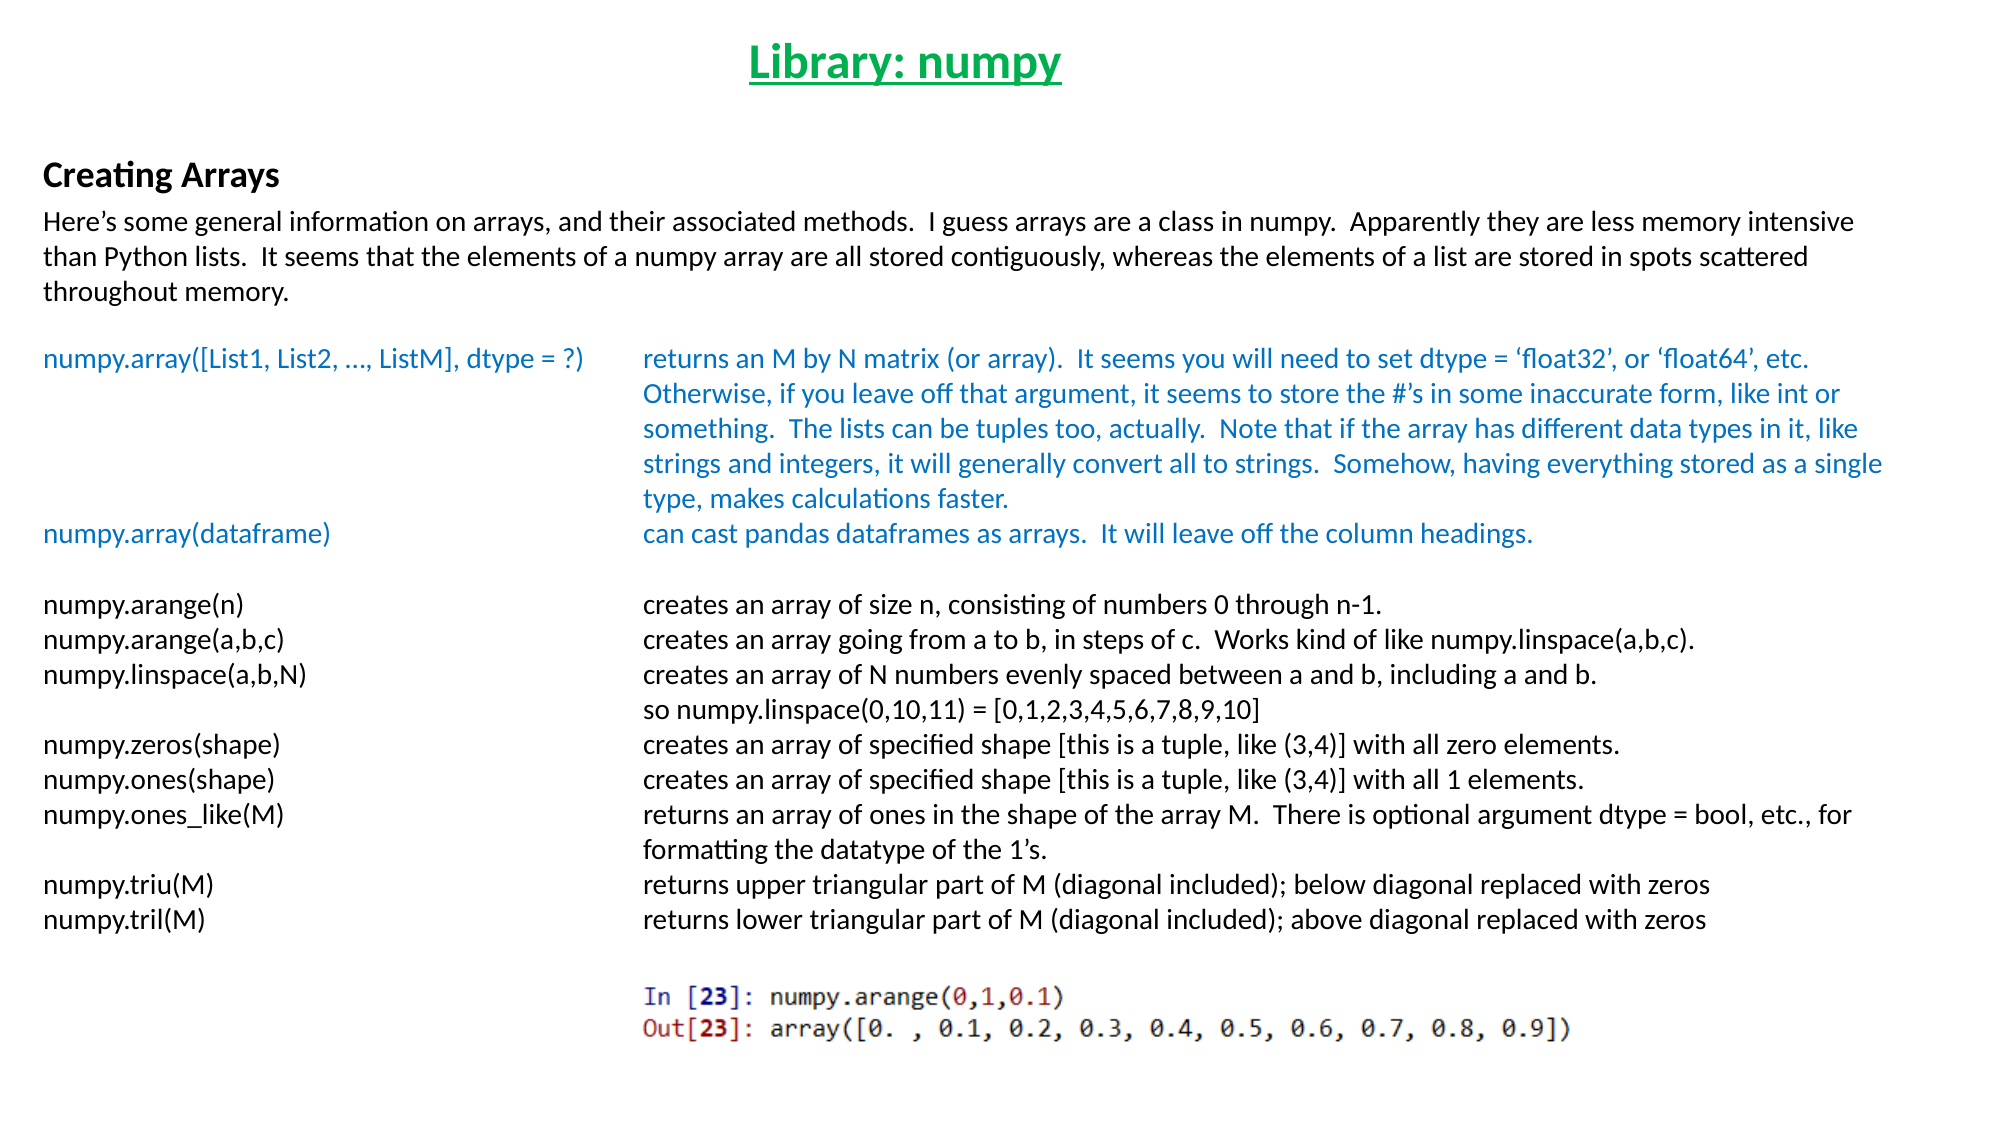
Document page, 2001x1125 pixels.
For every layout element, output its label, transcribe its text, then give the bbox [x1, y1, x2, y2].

text_box numpy.array([List1, List2, …, ListM], dtype = ?) returns an M by N matrix (or array). It seems you will need to set dtype = ‘float32’, or ‘float64’, etc. Otherwise, if you leave off that argument, it seems to store the #’s in some inaccurate form, like int or something. The lists can be tuples too, actually. Note that if the array has different data types in it, like strings and integers, it will generally convert all to strings. Somehow, having everything stored as a single type, makes calculations faster. numpy.array(dataframe) can cast pandas dataframes as arrays. It will leave off the column headings. [28, 332, 1944, 557]
picture [634, 975, 1582, 1048]
text_box Here’s some general information on arrays, and their associated methods. I guess arrays are a class in numpy. Apparently they are less memory intensive than Python lists. It seems that the elements of a numpy array are all stored contiguously, whereas the elements of a list are stored in spots scattered throughout memory. [28, 195, 1877, 315]
text_box Creating Arrays [28, 142, 482, 203]
text_box numpy.arange(n) creates an array of size n, consisting of numbers 0 through n-1. numpy.arange(a,b,c) creates an array going from a to b, in steps of c. Works kind of like numpy.linspace(a,b,c). numpy.linspace(a,b,N) creates an array of N numbers evenly spaced between a and b, including a and b. so numpy.linspace(0,10,11) = [0,1,2,3,4,5,6,7,8,9,10] numpy.zeros(shape) creates an array of specified shape [this is a tuple, like (3,4)] with all zero elements. numpy.ones(shape) creates an array of specified shape [this is a tuple, like (3,4)] with all 1 elements. numpy.ones_like(M) returns an array of ones in the shape of the array M. There is optional argument dtype = bool, etc., for formatting the datatype of the 1’s. numpy.triu(M) returns upper triangular part of M (diagonal included); below diagonal replaced with zeros numpy.tril(M) returns lower triangular part of M (diagonal included); above diagonal replaced with zeros [28, 577, 1933, 943]
text_box Library: numpy [734, 21, 1077, 97]
